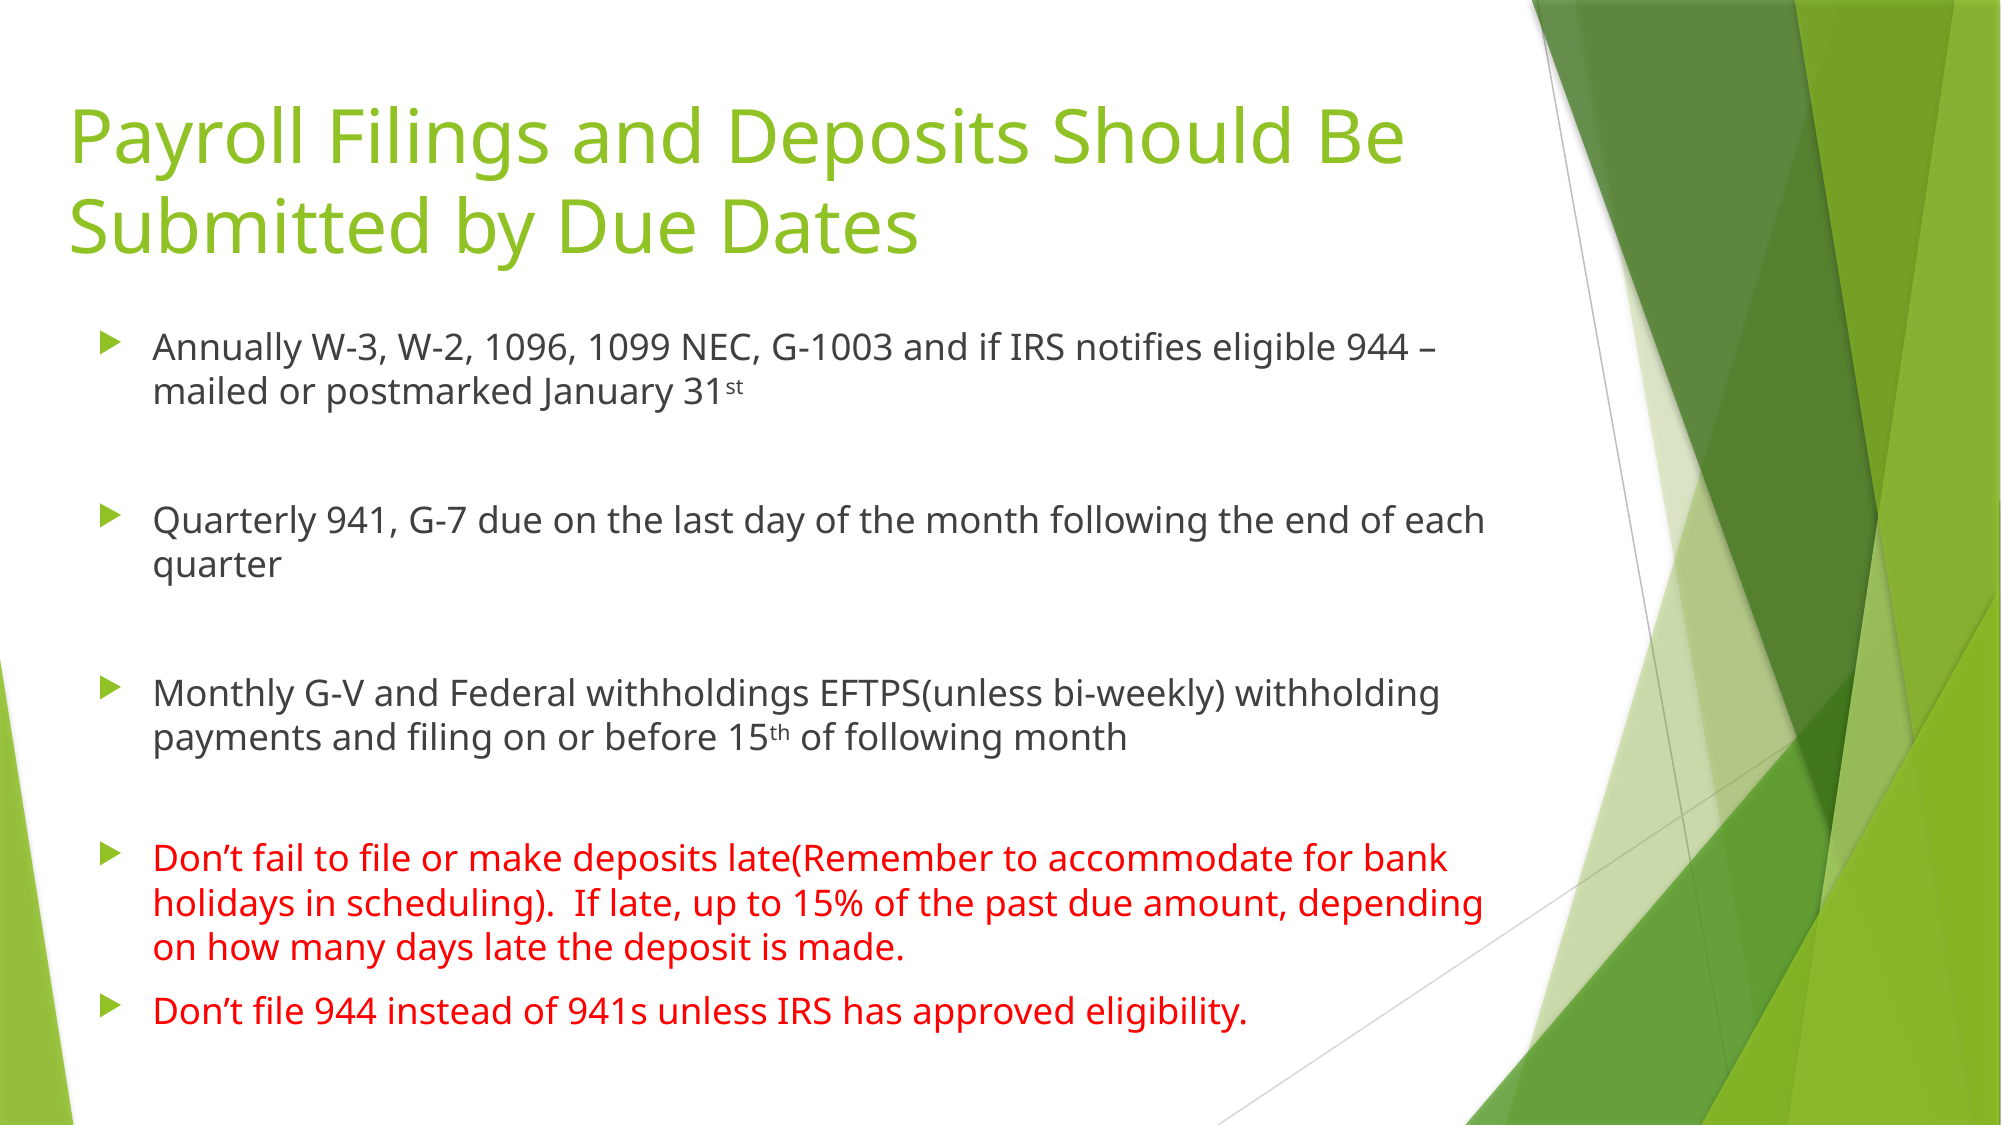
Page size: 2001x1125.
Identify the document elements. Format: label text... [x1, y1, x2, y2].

title Payroll Filings and Deposits Should Be Submitted by Due Dates [53, 81, 1541, 317]
list Annually W-3, W-2, 1096, 1099 NEC, G-1003 and if IRS notifies eligible 944 – mailed or postmarked January 31st Quarterly 941, G-7 due on the last day of the month following the end of each quarter Monthly G-V and Federal withholdings EFTPS(unless bi-weekly) withholding payments and filing on or before 15th of following month Don’t fail to file or make deposits late(Remember to accommodate for bank holidays in scheduling). If late, up to 15% of the past due amount, depending on how many days late the deposit is made. Don’t file 944 instead of 941s unless IRS has approved eligibility. [82, 316, 1541, 1044]
